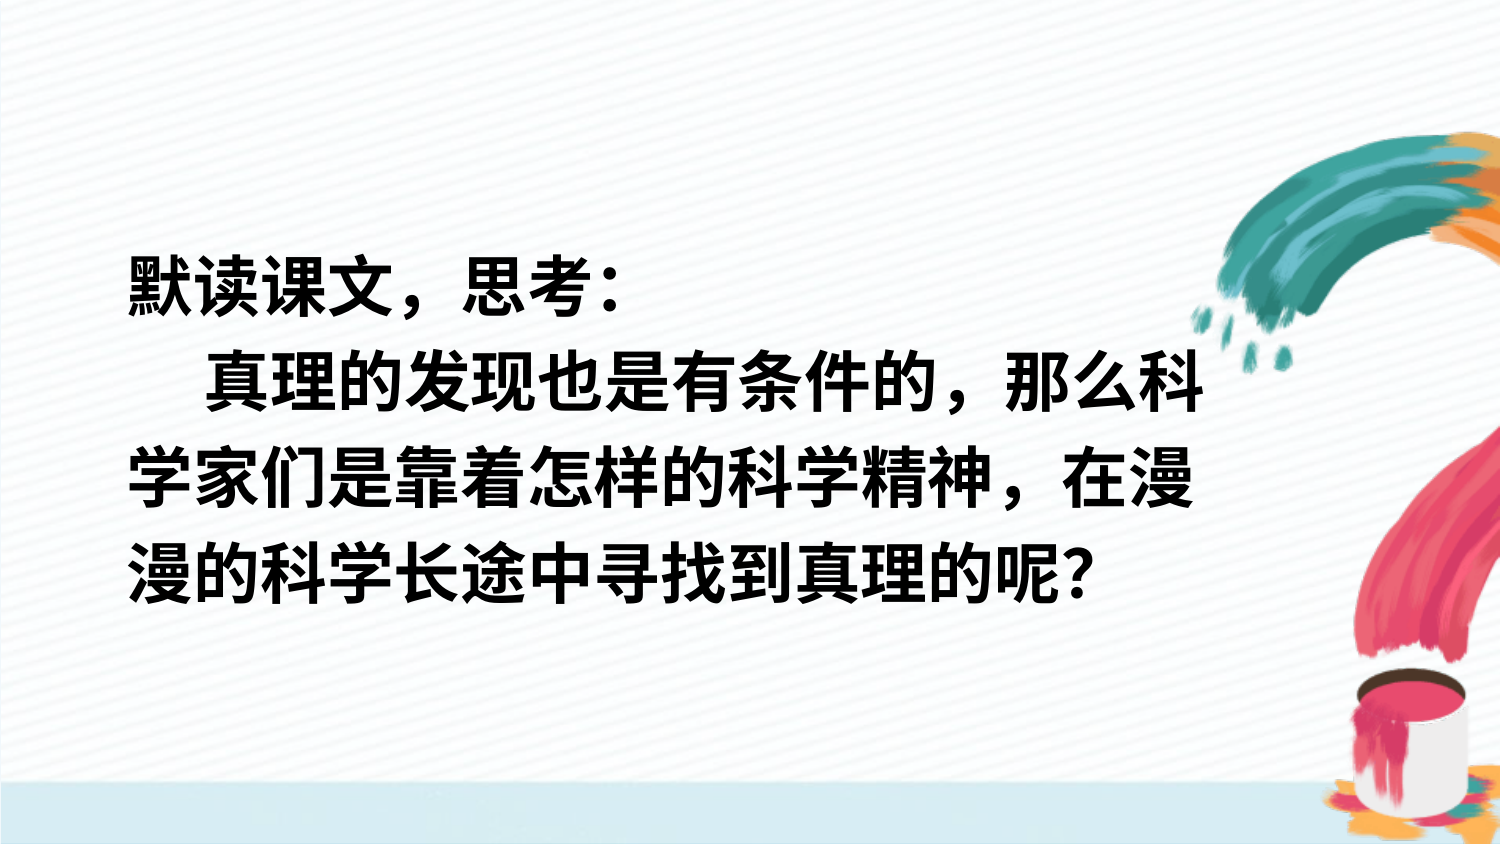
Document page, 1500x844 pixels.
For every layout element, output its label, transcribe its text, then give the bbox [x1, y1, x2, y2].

picture [1180, 87, 1500, 844]
text_box 默读课文，思考： 真理的发现也是有条件的，那么科学家们是靠着怎样的科学精神，在漫漫的科学长途中寻找到真理的呢？ [112, 221, 1247, 620]
